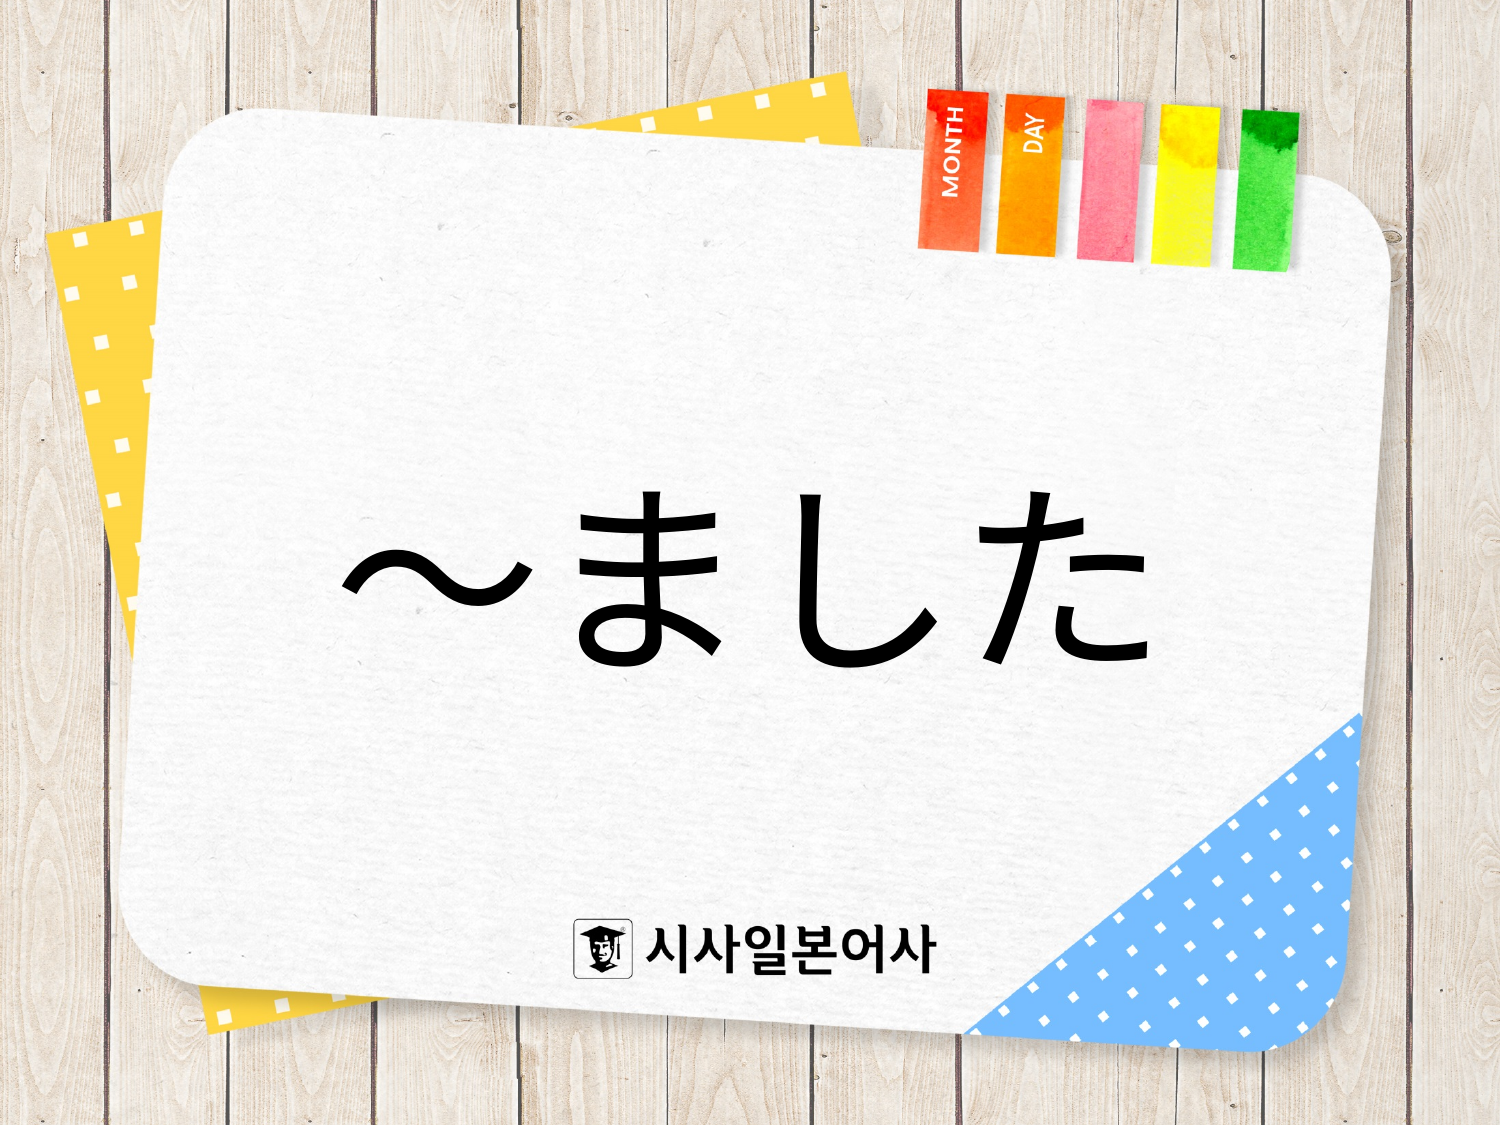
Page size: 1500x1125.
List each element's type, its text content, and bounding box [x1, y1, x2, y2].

title ～ました [75, 338, 1425, 811]
picture [0, 0, 1500, 1125]
